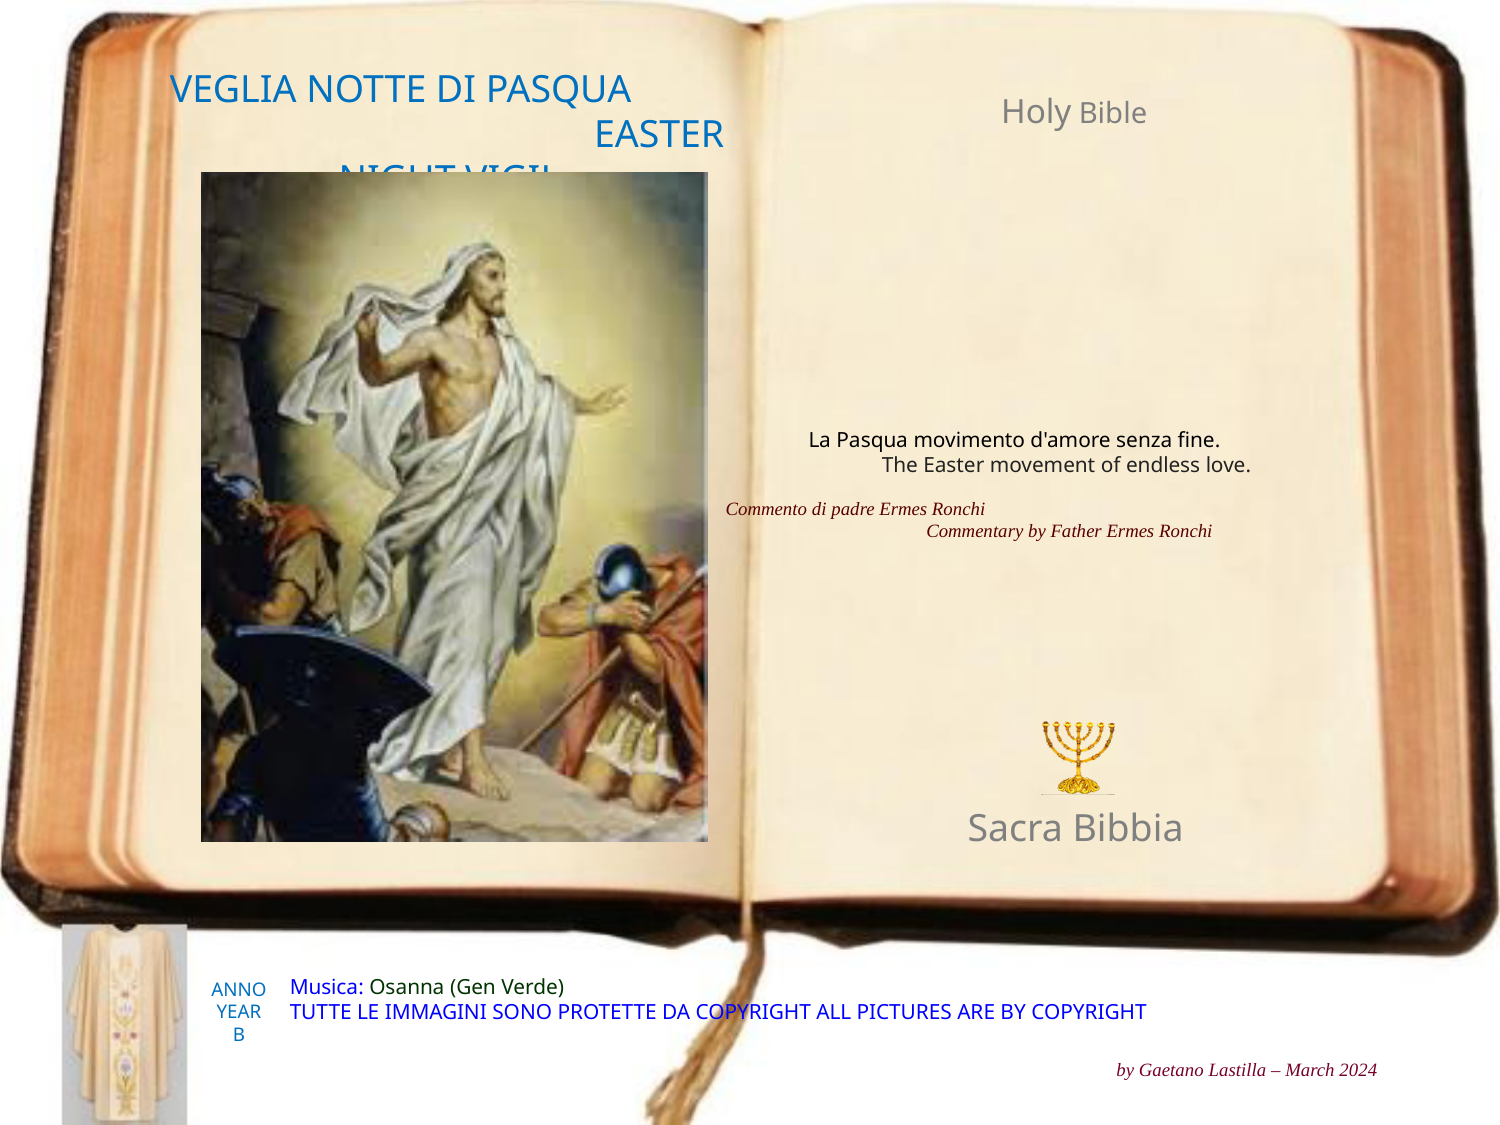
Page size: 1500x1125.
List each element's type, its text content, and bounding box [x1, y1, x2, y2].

text_box ANNO YEAR B [0, 970, 614, 1053]
text_box Sacra Bibbia [945, 797, 1206, 857]
text_box Commento di padre Ermes Ronchi Commentary by Father Ermes Ronchi [708, 488, 1445, 549]
picture [0, 0, 1500, 1125]
text_box La Pasqua movimento d'amore senza fine. The Easter movement of endless love. [775, 419, 1363, 485]
text_box Musica: Osanna (Gen Verde) TUTTE LE IMMAGINI SONO PROTETTE DA COPYRIGHT ALL PICTURES ARE BY COPYRIGHT [275, 966, 1238, 1031]
text_box VEGLIA NOTTE DI PASQUA EASTER NIGHT VIGIL [154, 57, 755, 208]
text_box Holy Bible [985, 82, 1163, 138]
text_box by Gaetano Lastilla – March 2024 [1101, 1050, 1393, 1088]
